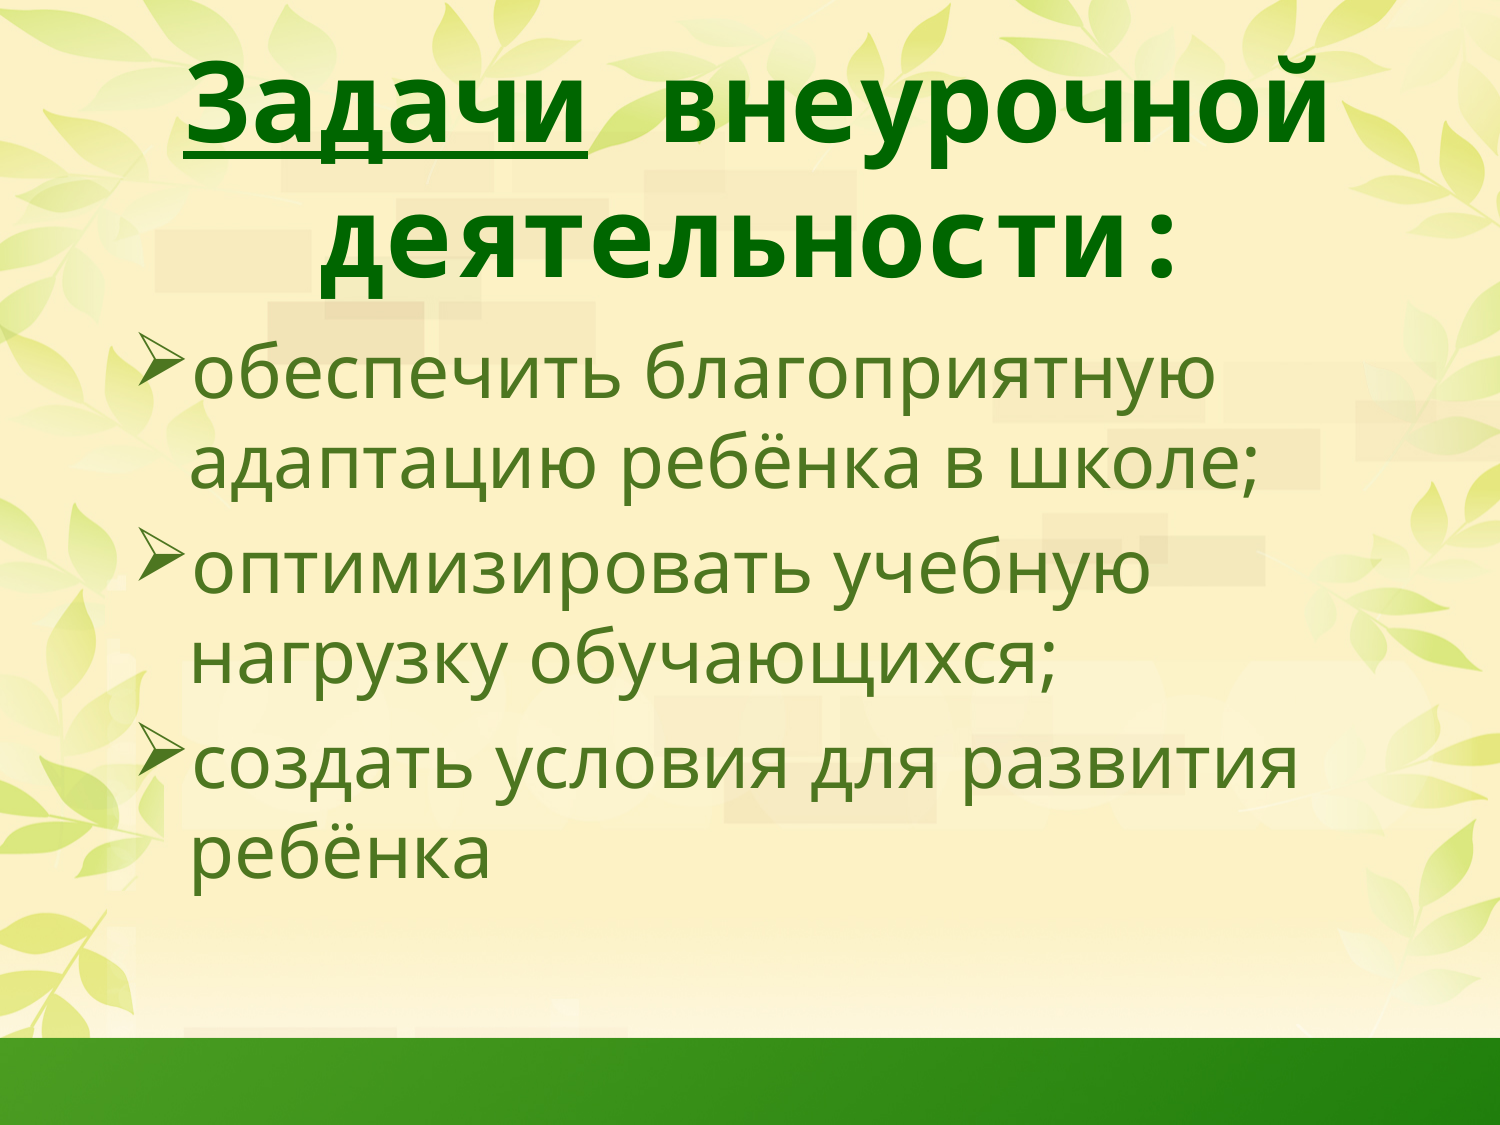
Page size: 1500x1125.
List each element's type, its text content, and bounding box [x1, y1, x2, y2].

picture [0, 0, 1500, 1125]
list обеспечить благоприятную адаптацию ребёнка в школе; оптимизировать учебную нагрузку обучающихся; создать условия для развития ребёнка [117, 316, 1425, 1005]
title Задачи внеурочной деятельности: [82, 105, 1432, 225]
